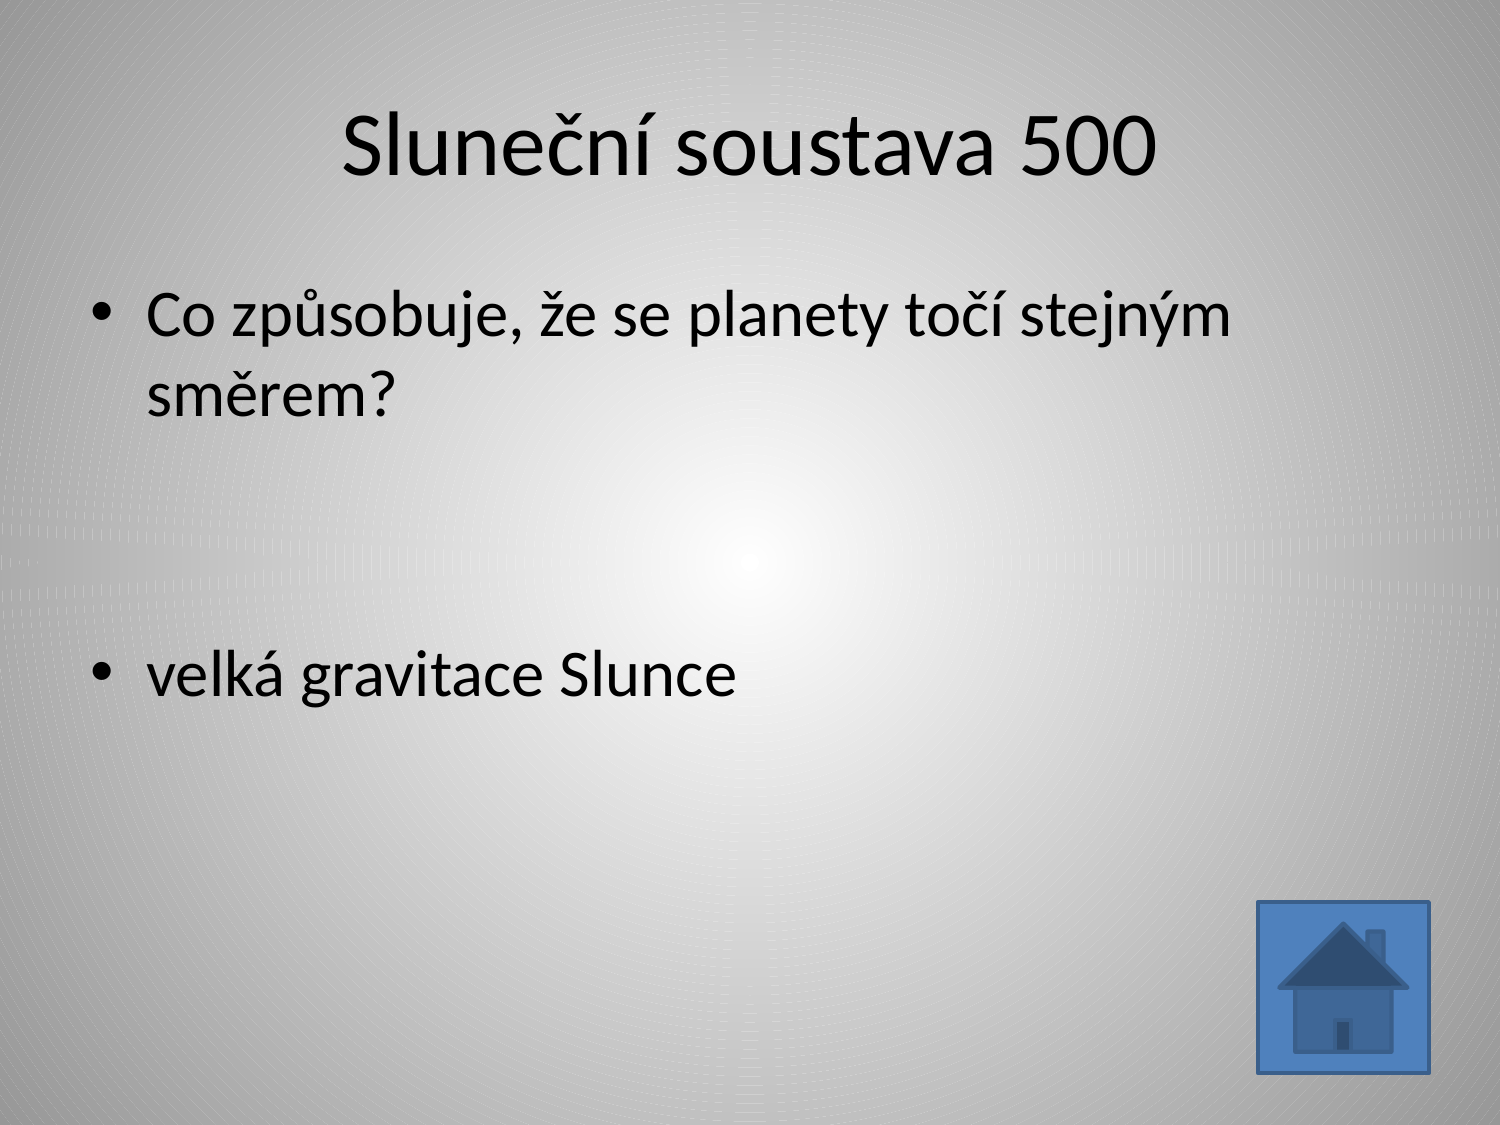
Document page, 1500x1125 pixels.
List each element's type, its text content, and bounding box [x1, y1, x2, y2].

text_box [1256, 900, 1431, 1075]
title Sluneční soustava 500 [75, 45, 1425, 233]
list Co způsobuje, že se planety točí stejným směrem? velká gravitace Slunce [75, 262, 1425, 1005]
